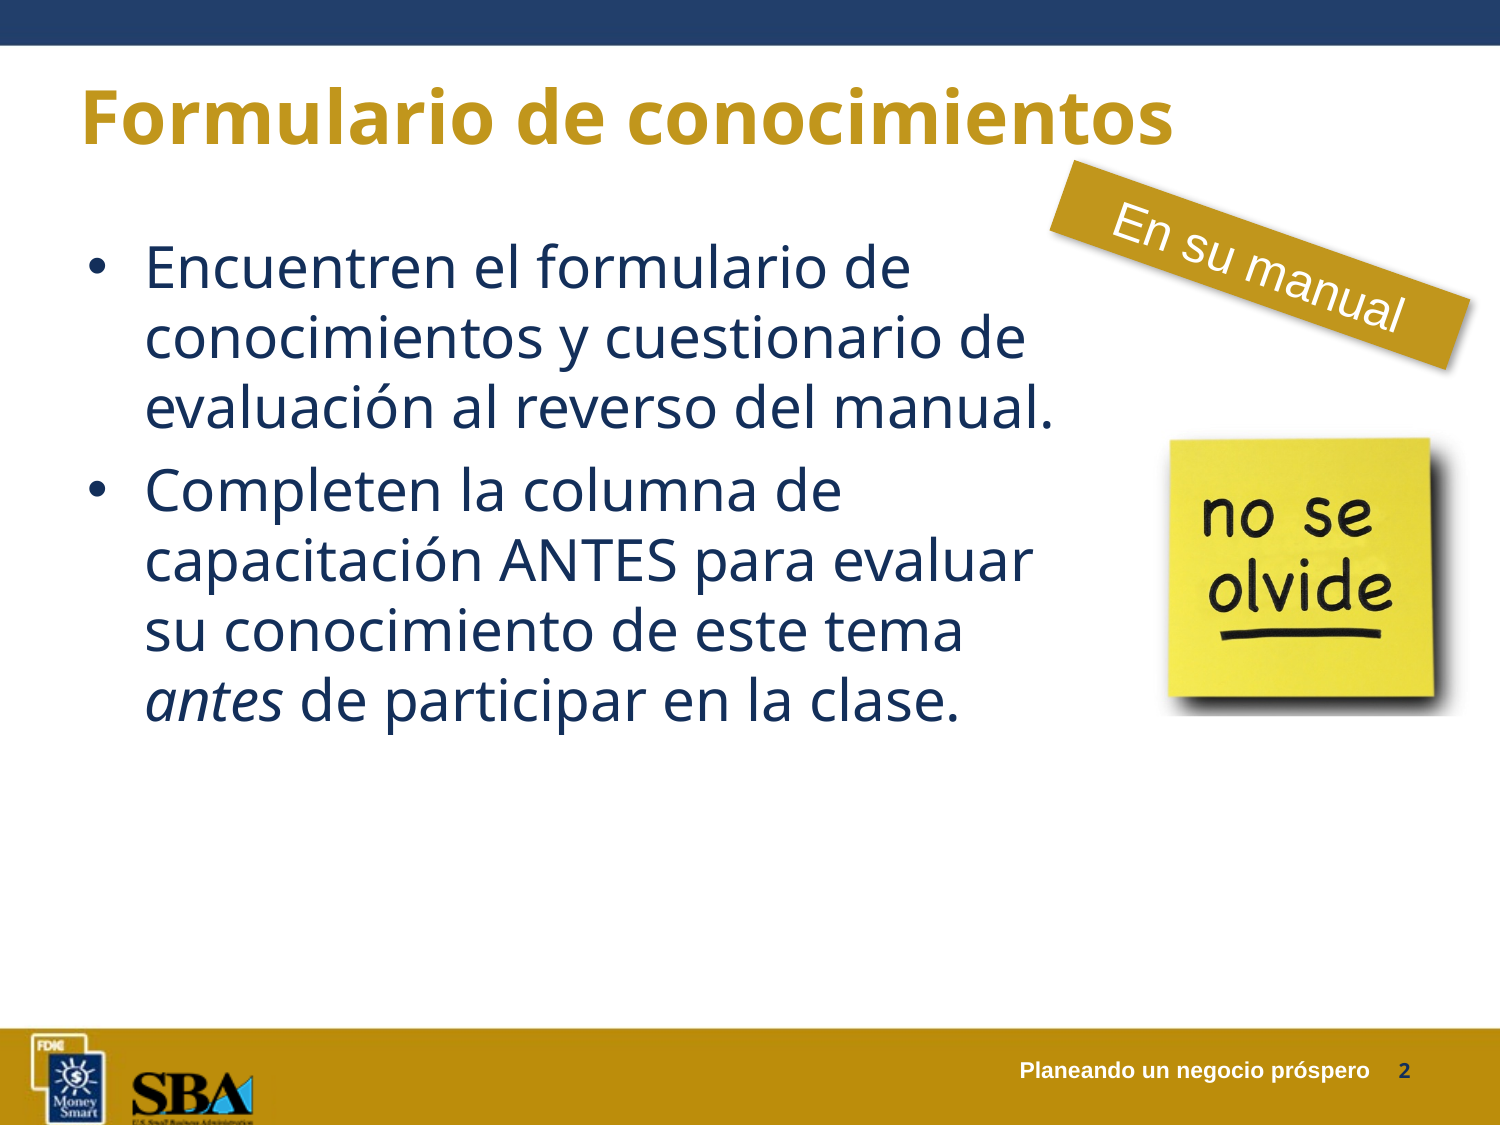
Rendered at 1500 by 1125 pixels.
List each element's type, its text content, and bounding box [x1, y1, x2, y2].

text_box En su manual [1049, 159, 1471, 370]
title Formulario de conocimientos [64, 62, 1415, 163]
list Encuentren el formulario de conocimientos y cuestionario de evaluación al reverso del manual. Completen la columna de capacitación ANTES para evaluar su conocimiento de este tema antes de participar en la clase. [72, 222, 1110, 924]
picture [0, 0, 1500, 1125]
